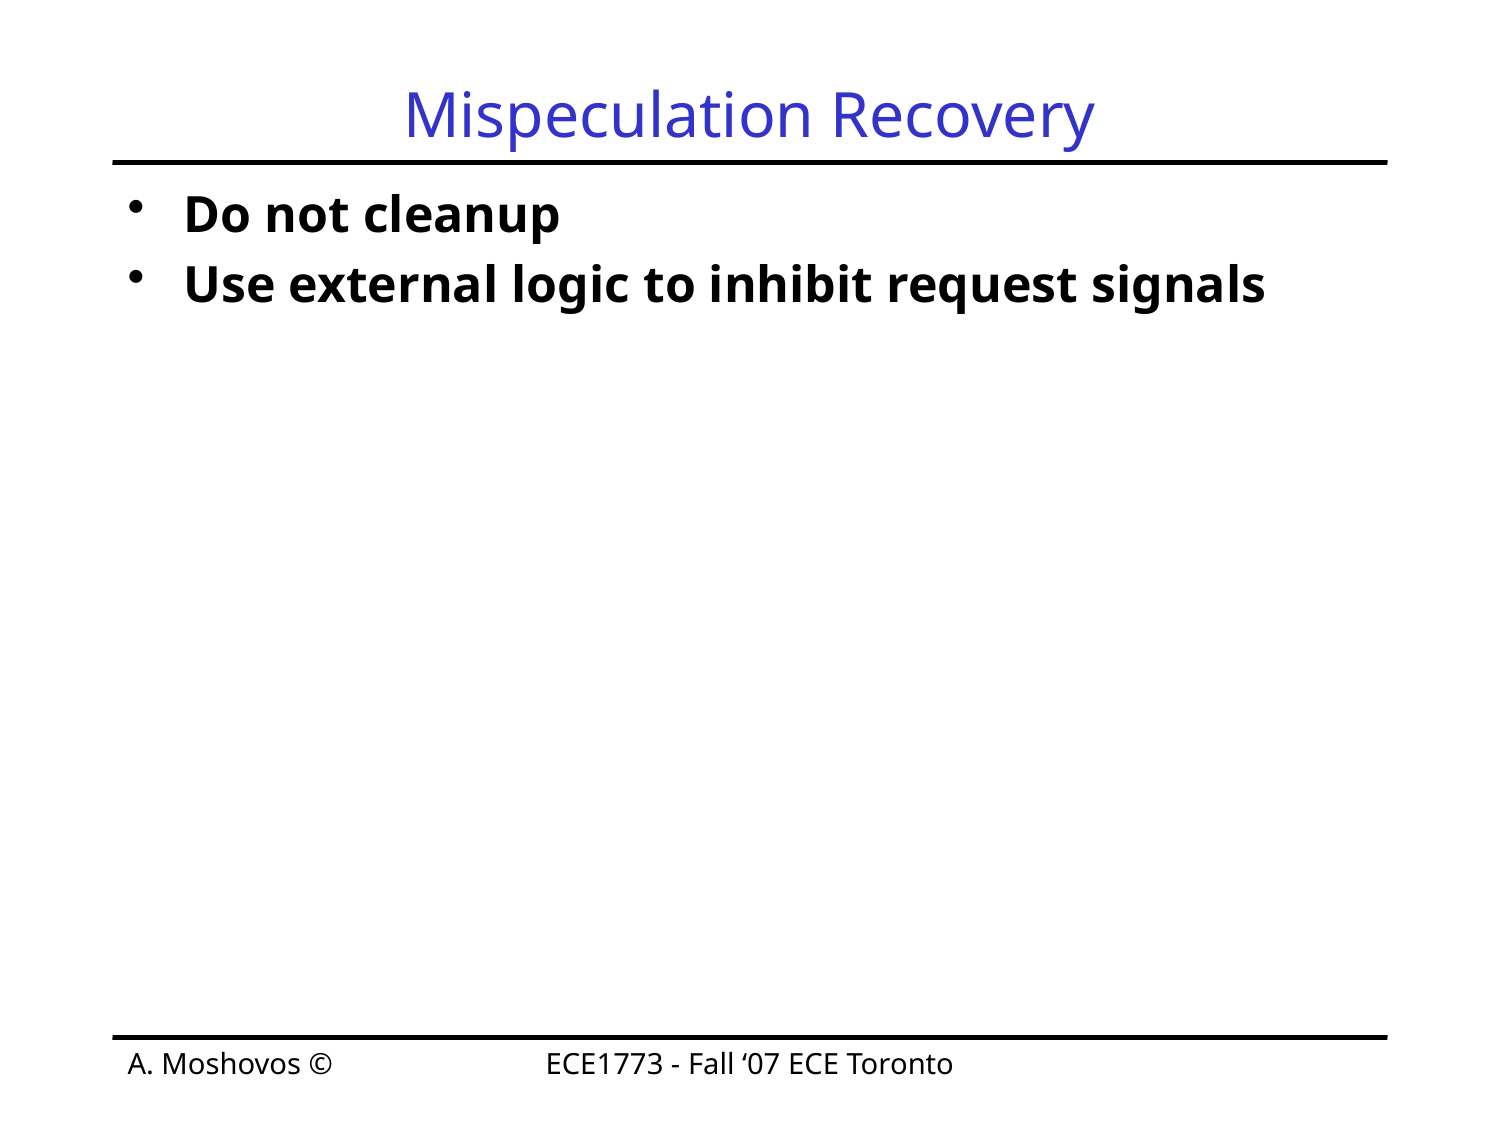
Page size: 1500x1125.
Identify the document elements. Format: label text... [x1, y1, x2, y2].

footer ECE1773 - Fall ‘07 ECE Toronto [487, 1037, 1013, 1101]
slide_number A. Moshovos © [112, 1037, 426, 1101]
list Do not cleanup Use external logic to inhibit request signals [112, 174, 1388, 1026]
title Mispeculation Recovery [112, 62, 1388, 163]
